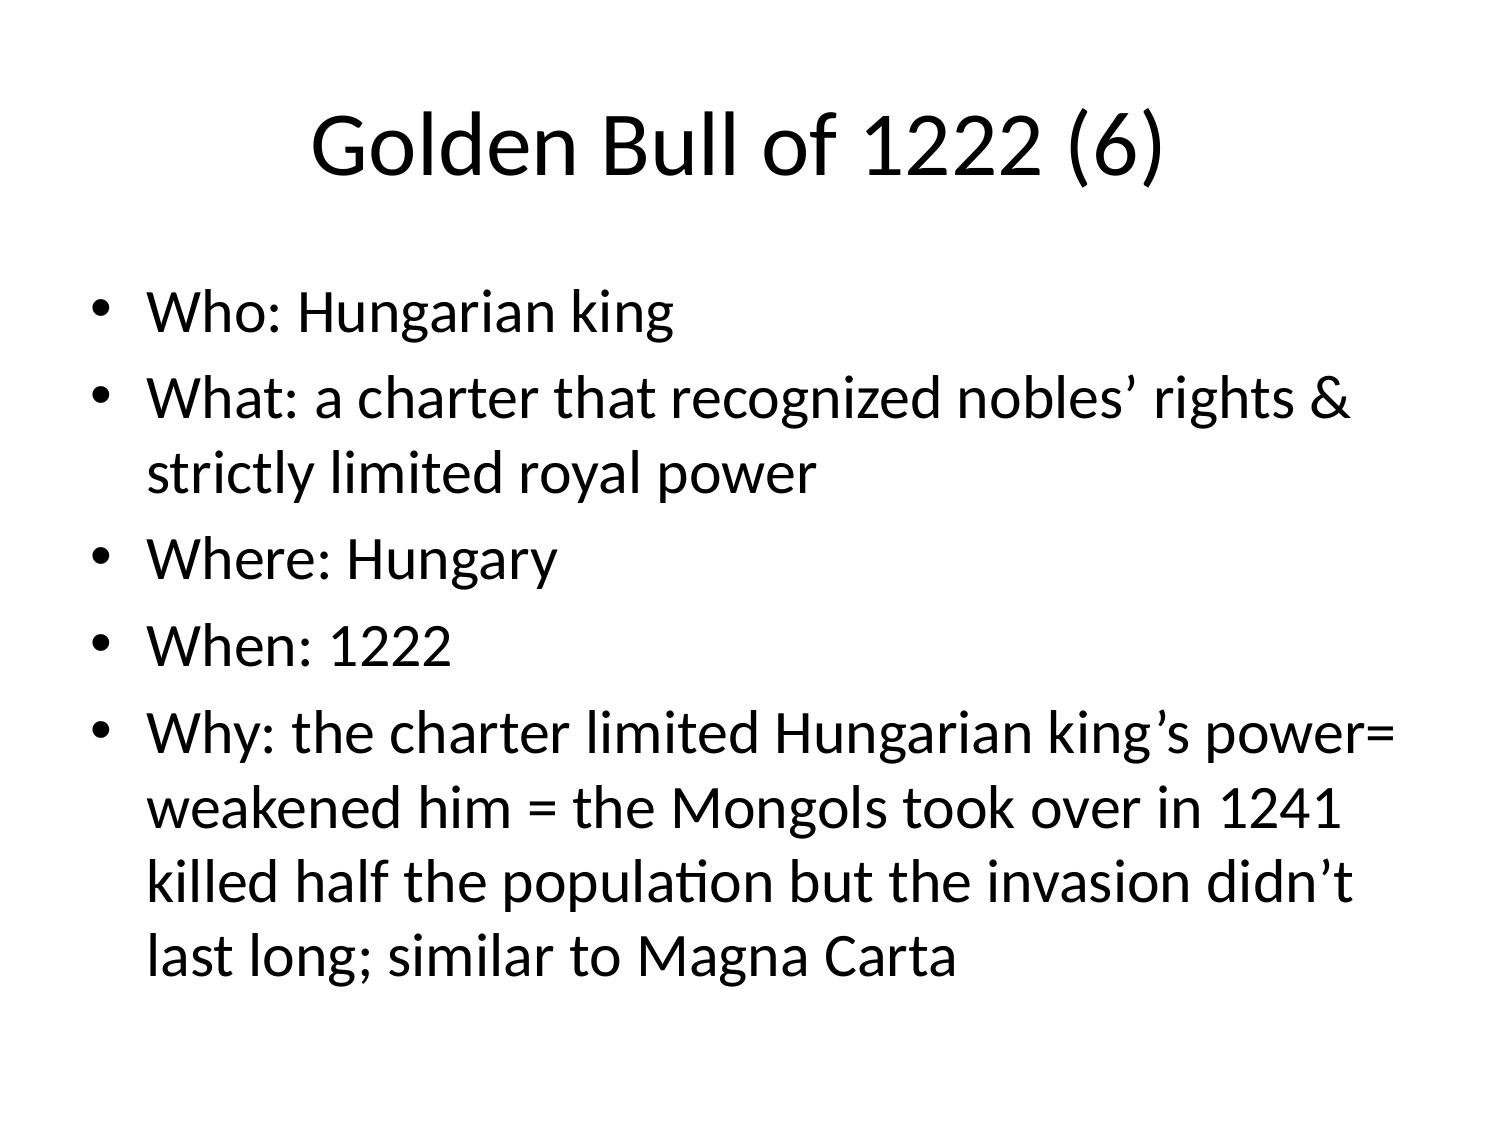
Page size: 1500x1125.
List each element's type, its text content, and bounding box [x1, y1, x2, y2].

list Who: Hungarian king What: a charter that recognized nobles’ rights & strictly limited royal power Where: Hungary When: 1222 Why: the charter limited Hungarian king’s power= weakened him = the Mongols took over in 1241 killed half the population but the invasion didn’t last long; similar to Magna Carta [75, 262, 1425, 1005]
title Golden Bull of 1222 (6) [75, 45, 1425, 233]
